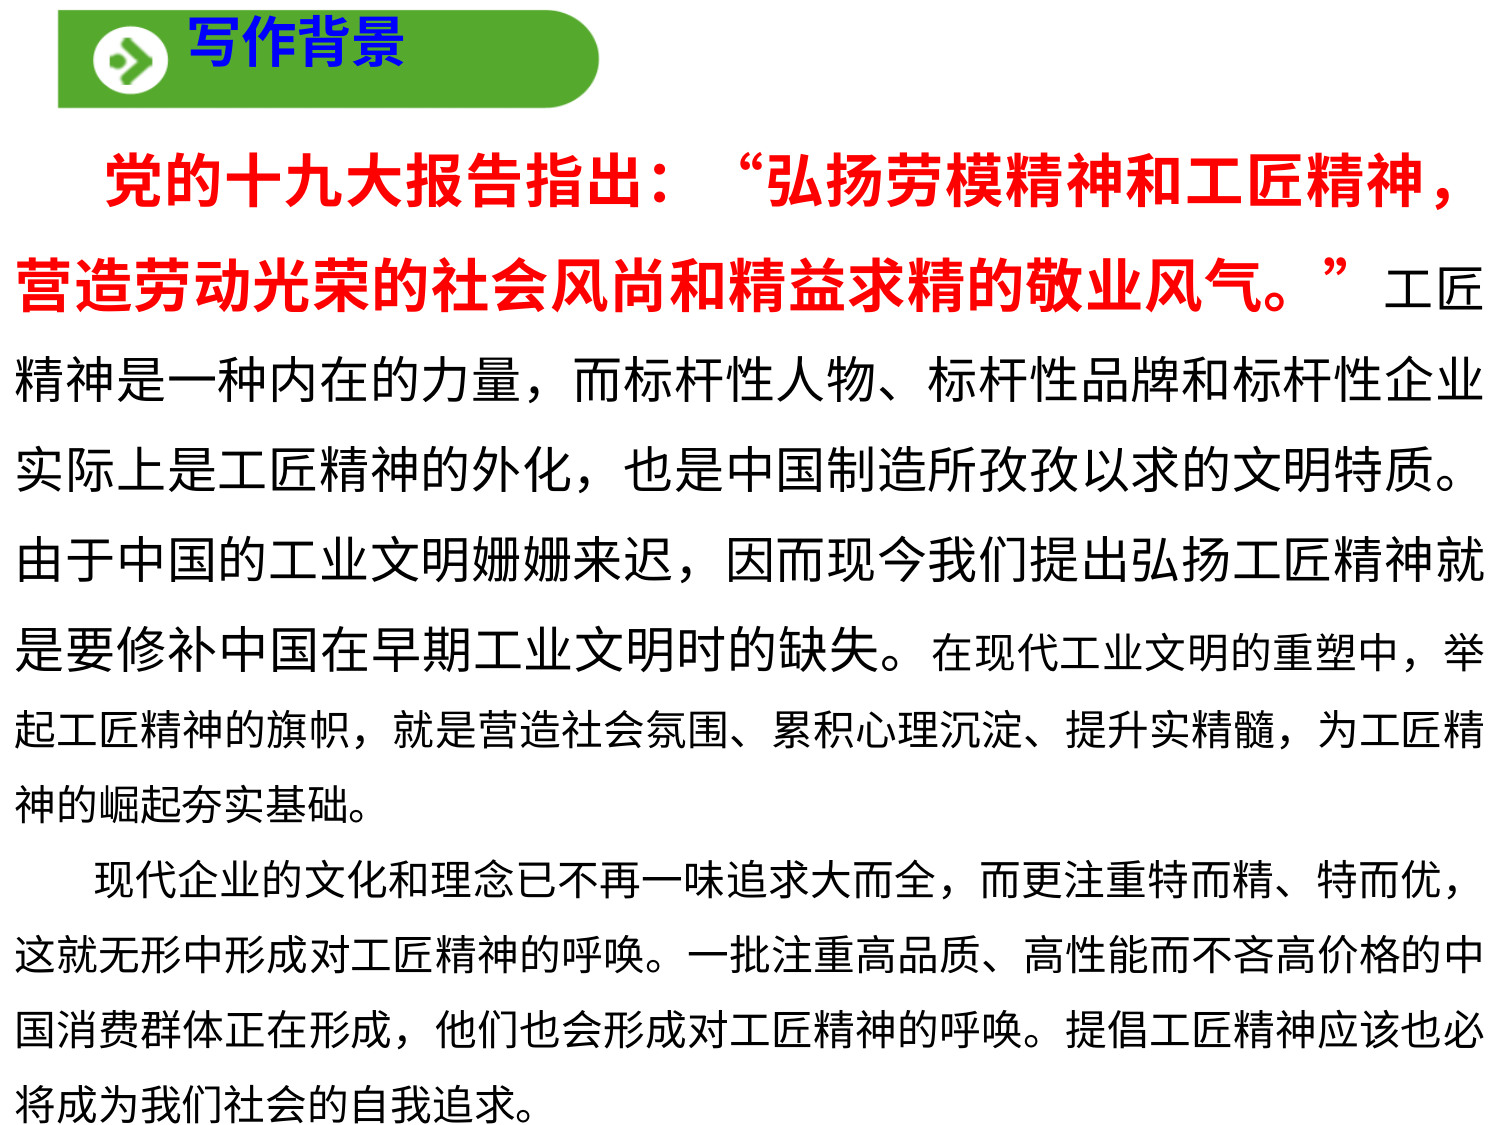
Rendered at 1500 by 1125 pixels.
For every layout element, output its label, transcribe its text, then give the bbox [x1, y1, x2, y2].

picture [41, 0, 621, 129]
text_box 党的十九大报告指出：“弘扬劳模精神和工匠精神，营造劳动光荣的社会风尚和精益求精的敬业风气。”工匠精神是一种内在的力量，而标杆性人物、标杆性品牌和标杆性企业实际上是工匠精神的外化，也是中国制造所孜孜以求的文明特质。由于中国的工业文明姗姗来迟，因而现今我们提出弘扬工匠精神就是要修补中国在早期工业文明时的缺失。在现代工业文明的重塑中，举起工匠精神的旗帜，就是营造社会氛围、累积心理沉淀、提升实精髓，为工匠精神的崛起夯实基础。 现代企业的文化和理念已不再一味追求大而全，而更注重特而精、特而优，这就无形中形成对工匠精神的呼唤。一批注重高品质、高性能而不吝高价格的中国消费群体正在形成，他们也会形成对工匠精神的呼唤。提倡工匠精神应该也必将成为我们社会的自我追求。 [0, 101, 1500, 1125]
